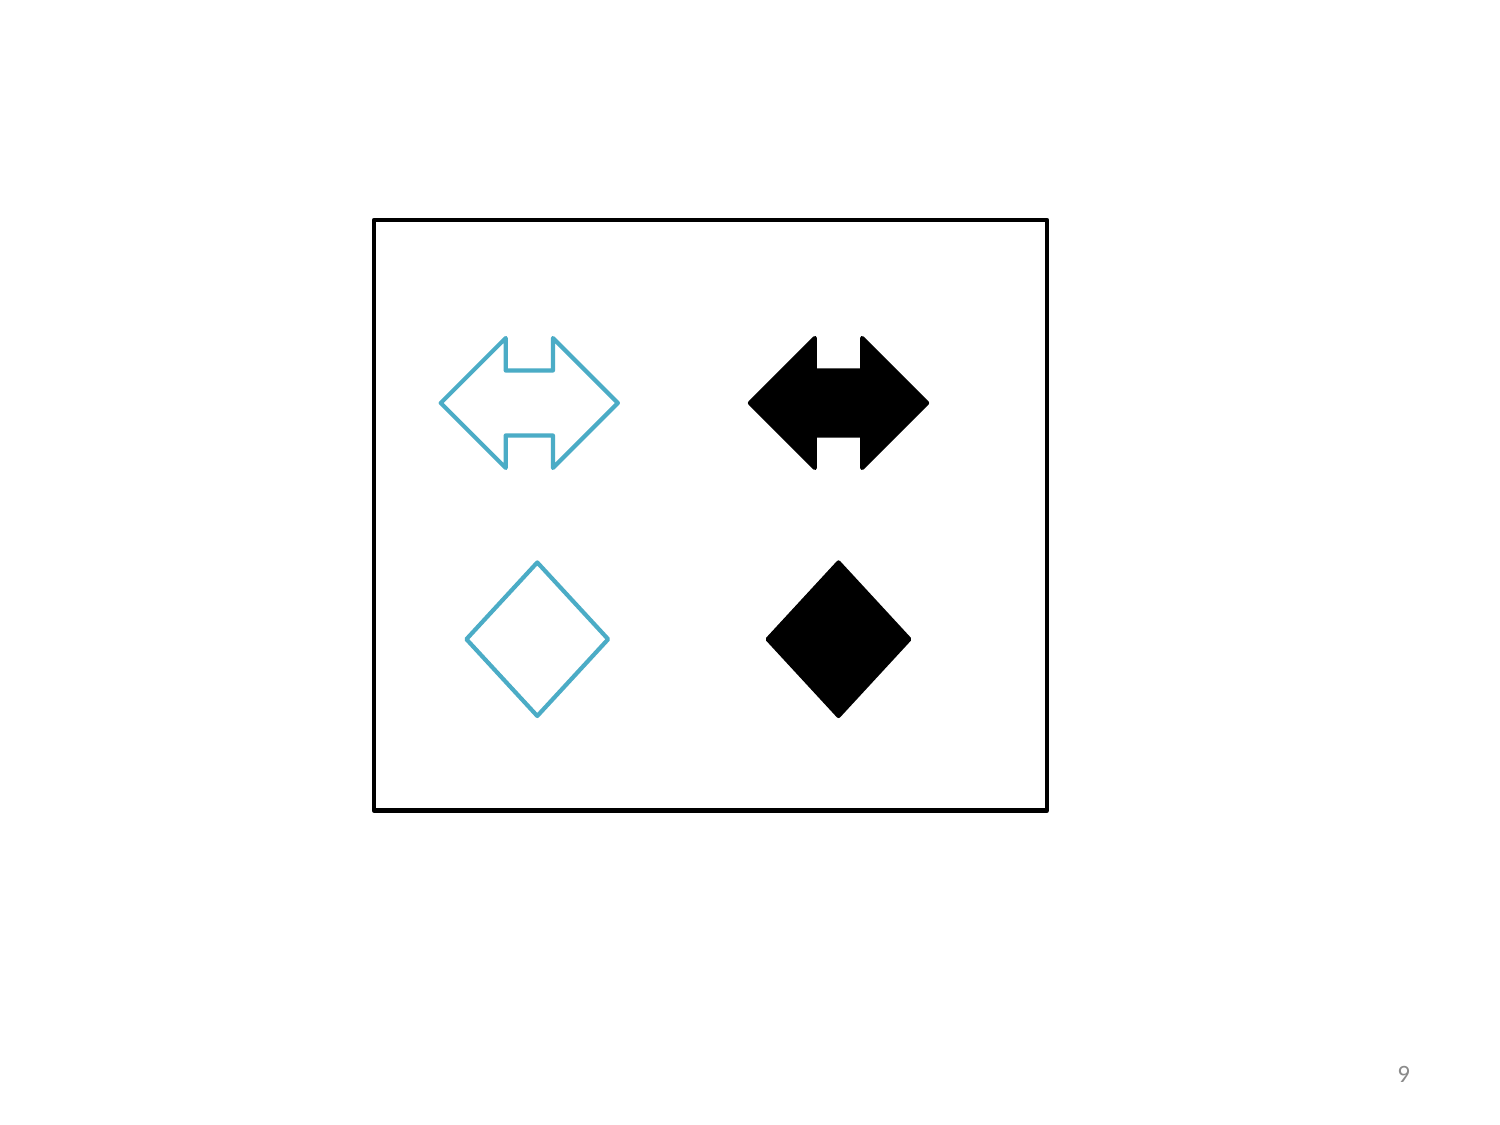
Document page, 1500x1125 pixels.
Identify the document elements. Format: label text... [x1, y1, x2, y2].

text_box [747, 336, 930, 470]
text_box [438, 336, 620, 470]
text_box [766, 560, 911, 719]
text_box [464, 560, 610, 719]
text_box [372, 218, 1049, 813]
slide_number 9 [1074, 1042, 1425, 1103]
